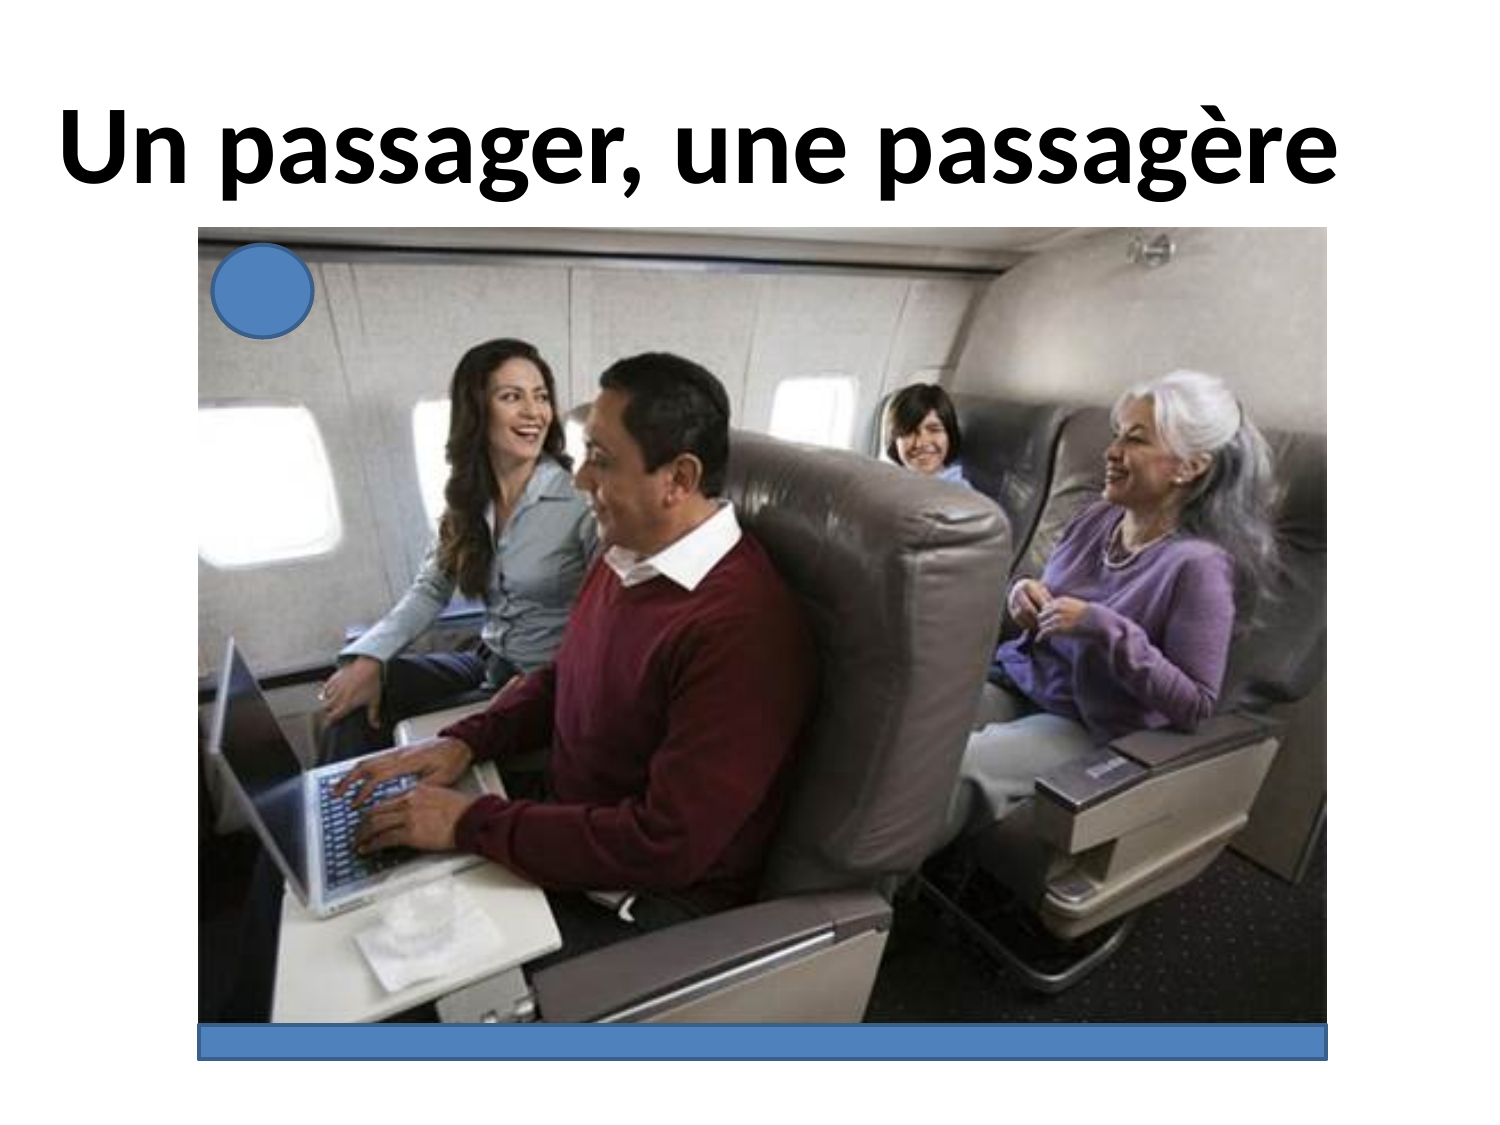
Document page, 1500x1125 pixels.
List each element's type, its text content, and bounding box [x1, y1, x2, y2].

picture [198, 226, 1327, 1060]
title Un passager, une passagère [12, 45, 1463, 233]
